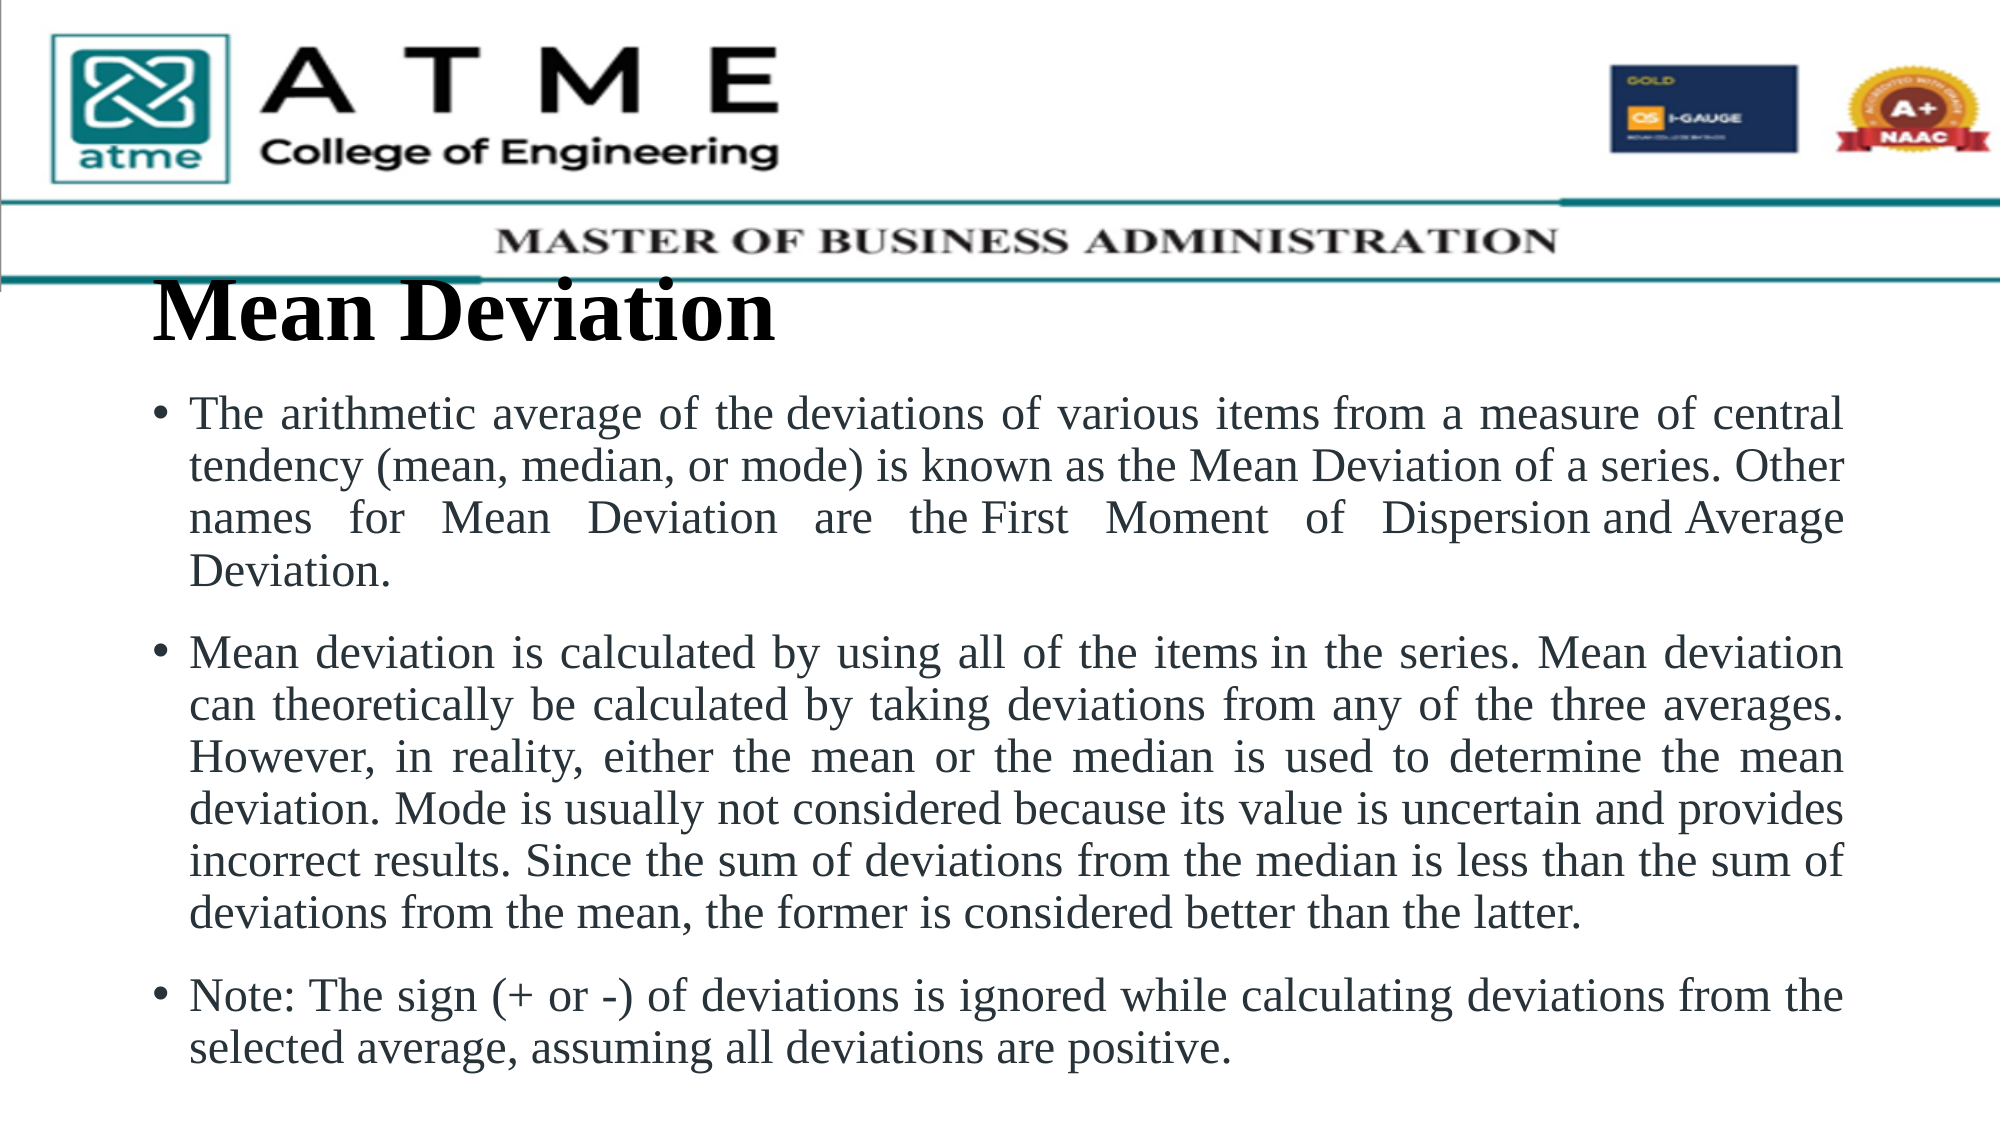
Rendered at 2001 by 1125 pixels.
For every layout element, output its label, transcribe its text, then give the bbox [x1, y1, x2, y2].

list The arithmetic average of the deviations of various items from a measure of central tendency (mean, median, or mode) is known as the Mean Deviation of a series. Other names for Mean Deviation are the First Moment of Dispersion and Average Deviation. Mean deviation is calculated by using all of the items in the series. Mean deviation can theoretically be calculated by taking deviations from any of the three averages. However, in reality, either the mean or the median is used to determine the mean deviation. Mode is usually not considered because its value is uncertain and provides incorrect results. Since the sum of deviations from the median is less than the sum of deviations from the mean, the former is considered better than the latter. Note: The sign (+ or -) of deviations is ignored while calculating deviations from the selected average, assuming all deviations are positive. [137, 380, 1863, 1091]
picture [0, 0, 2000, 292]
title Mean Deviation [137, 201, 1863, 380]
